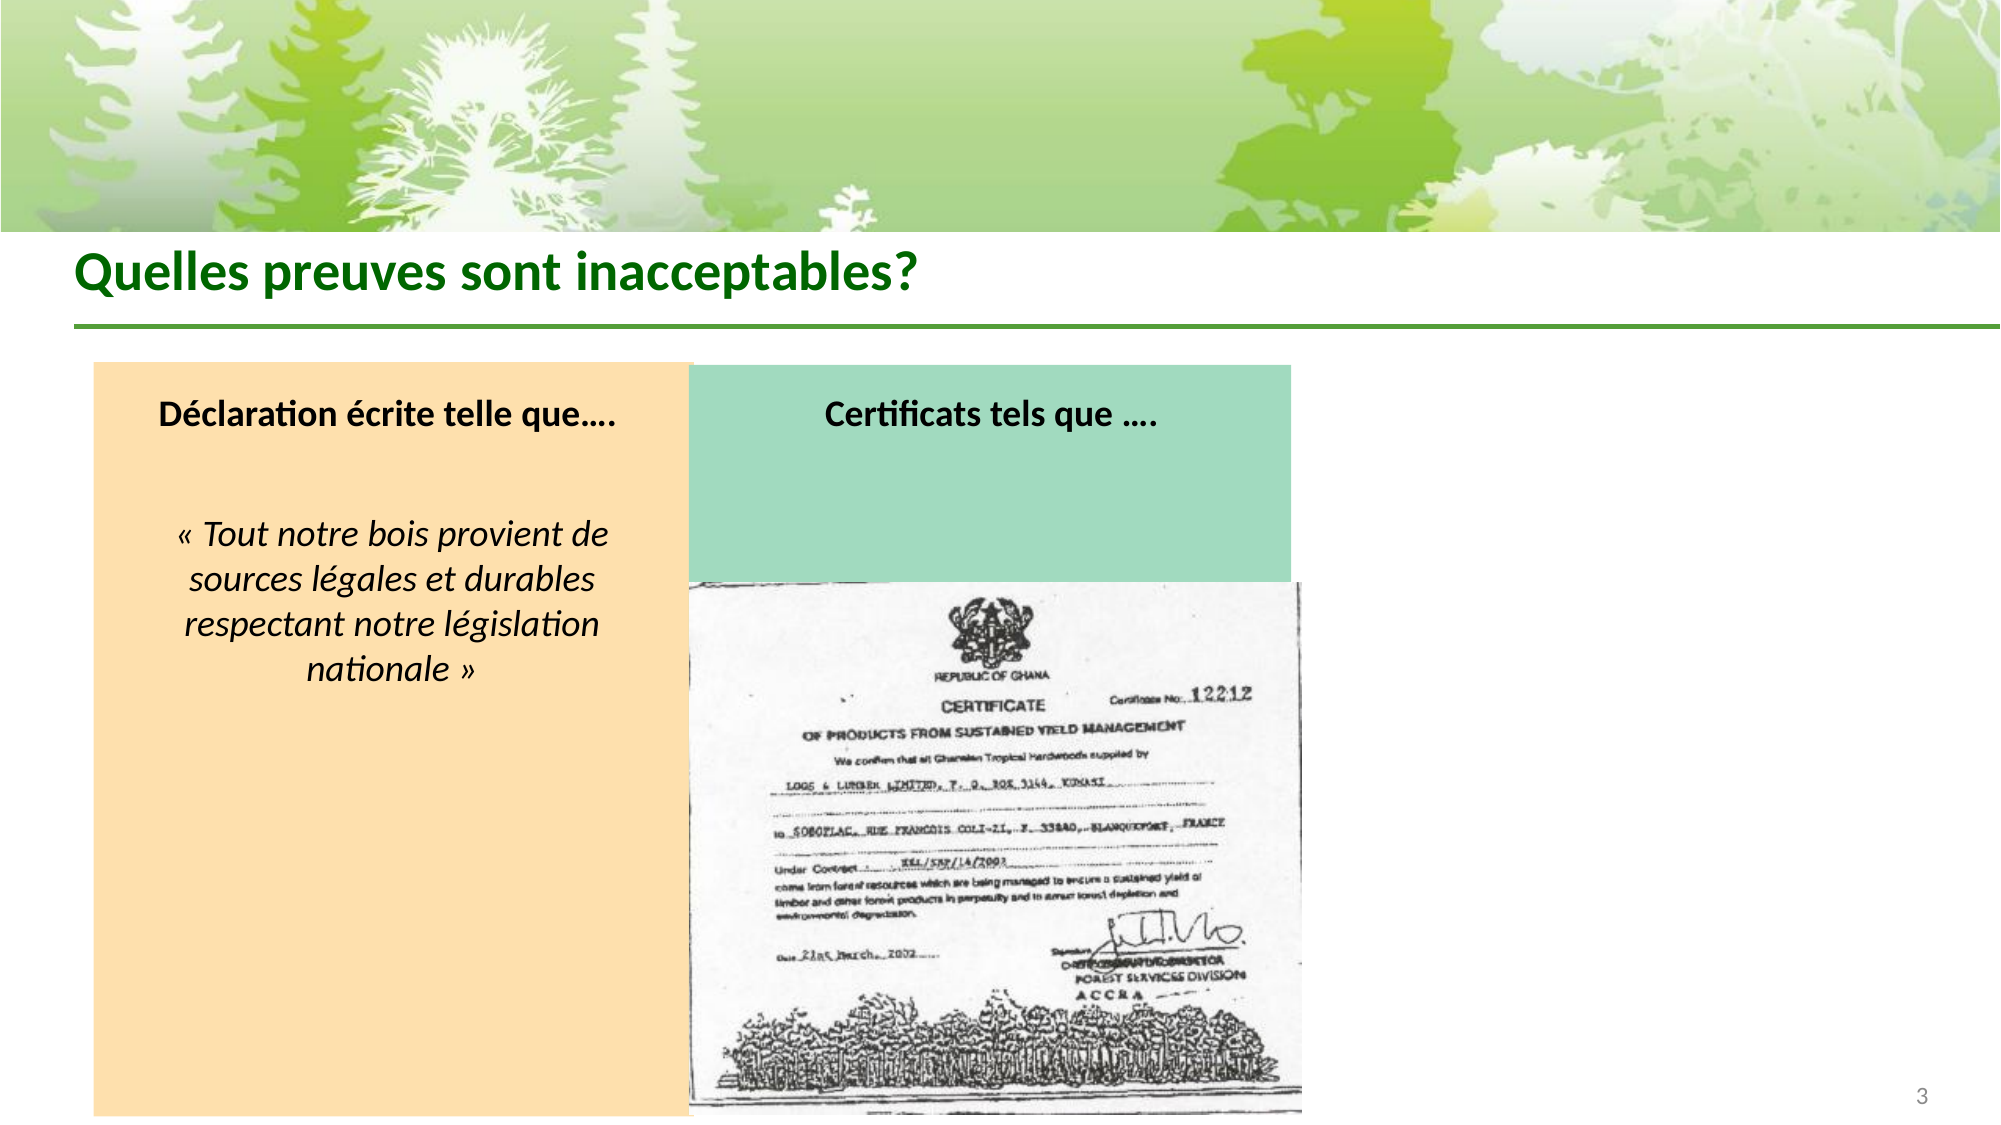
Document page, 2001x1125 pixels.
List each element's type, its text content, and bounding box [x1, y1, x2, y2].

picture [0, 0, 2000, 232]
text_box Certificats tels que …. [690, 382, 1293, 442]
title Quelles preuves sont inacceptables? [59, 234, 1785, 379]
text_box Déclaration écrite telle que…. « Tout notre bois provient de sources légales et durables respectant notre législation nationale » [105, 382, 679, 1046]
slide_number 3 [1493, 1065, 1944, 1125]
picture [689, 582, 1302, 1115]
text_box [688, 379, 1292, 1115]
text_box [93, 379, 694, 1117]
